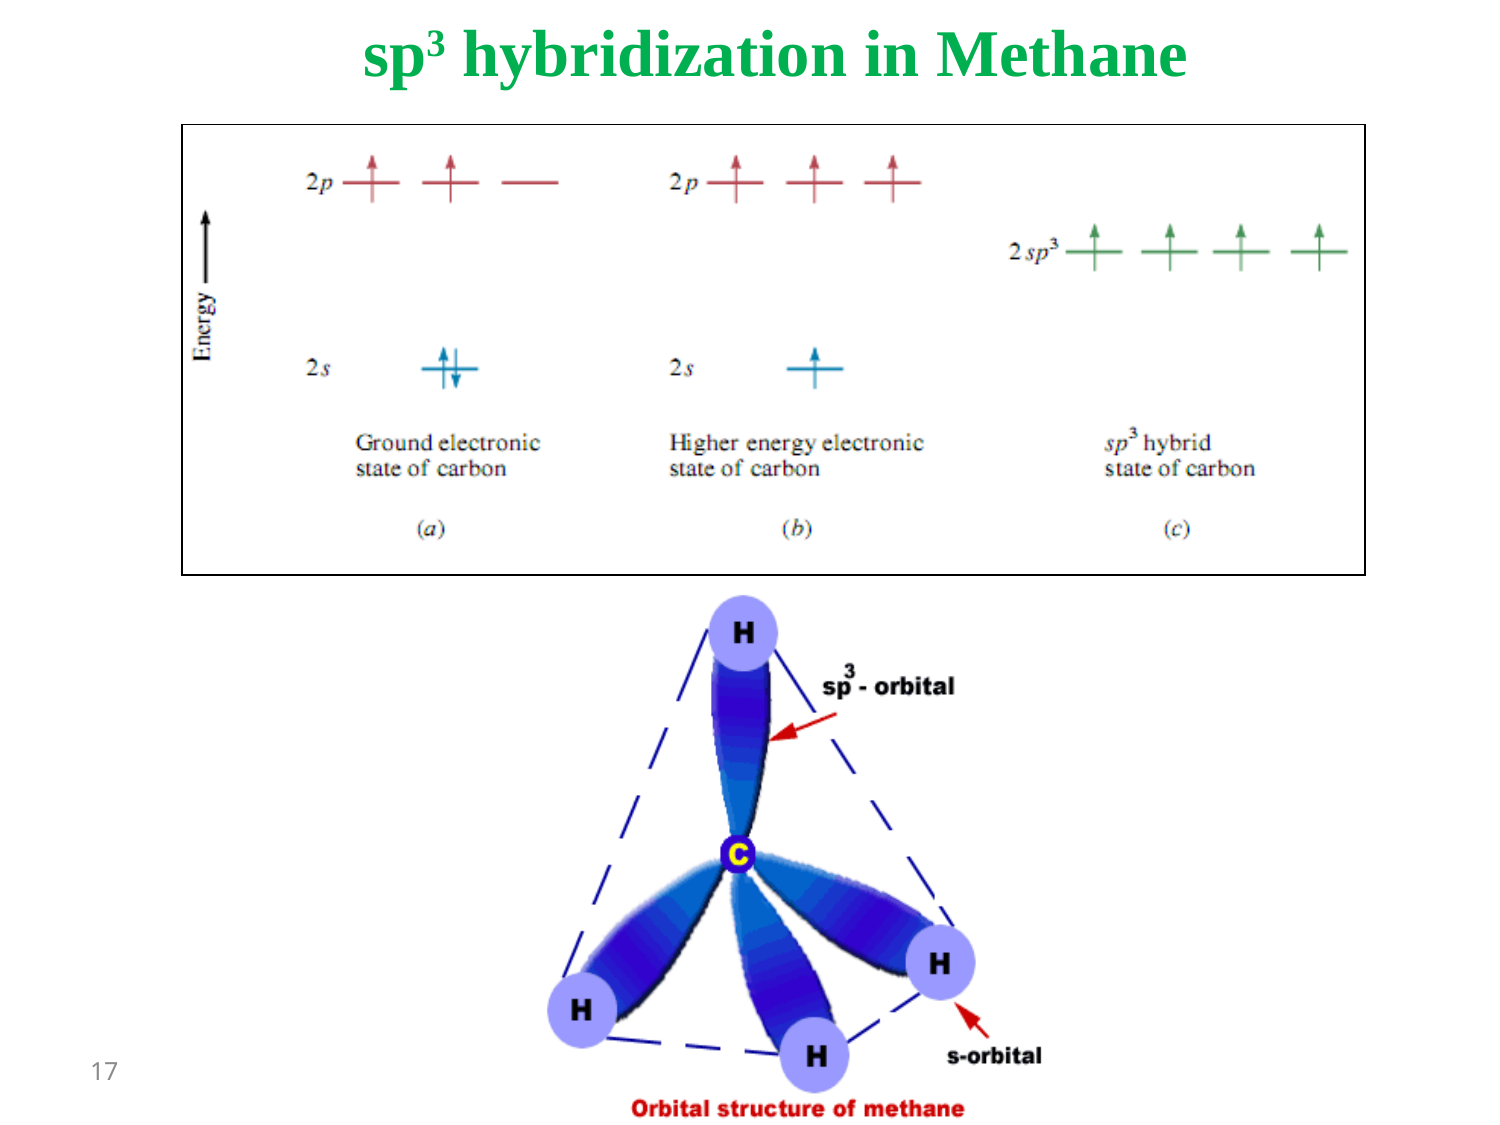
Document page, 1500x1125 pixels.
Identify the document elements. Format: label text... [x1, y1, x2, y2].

picture [182, 125, 1365, 1125]
slide_number 17 [75, 1042, 425, 1103]
text_box sp3 hybridization in Methane [101, 2, 1452, 166]
